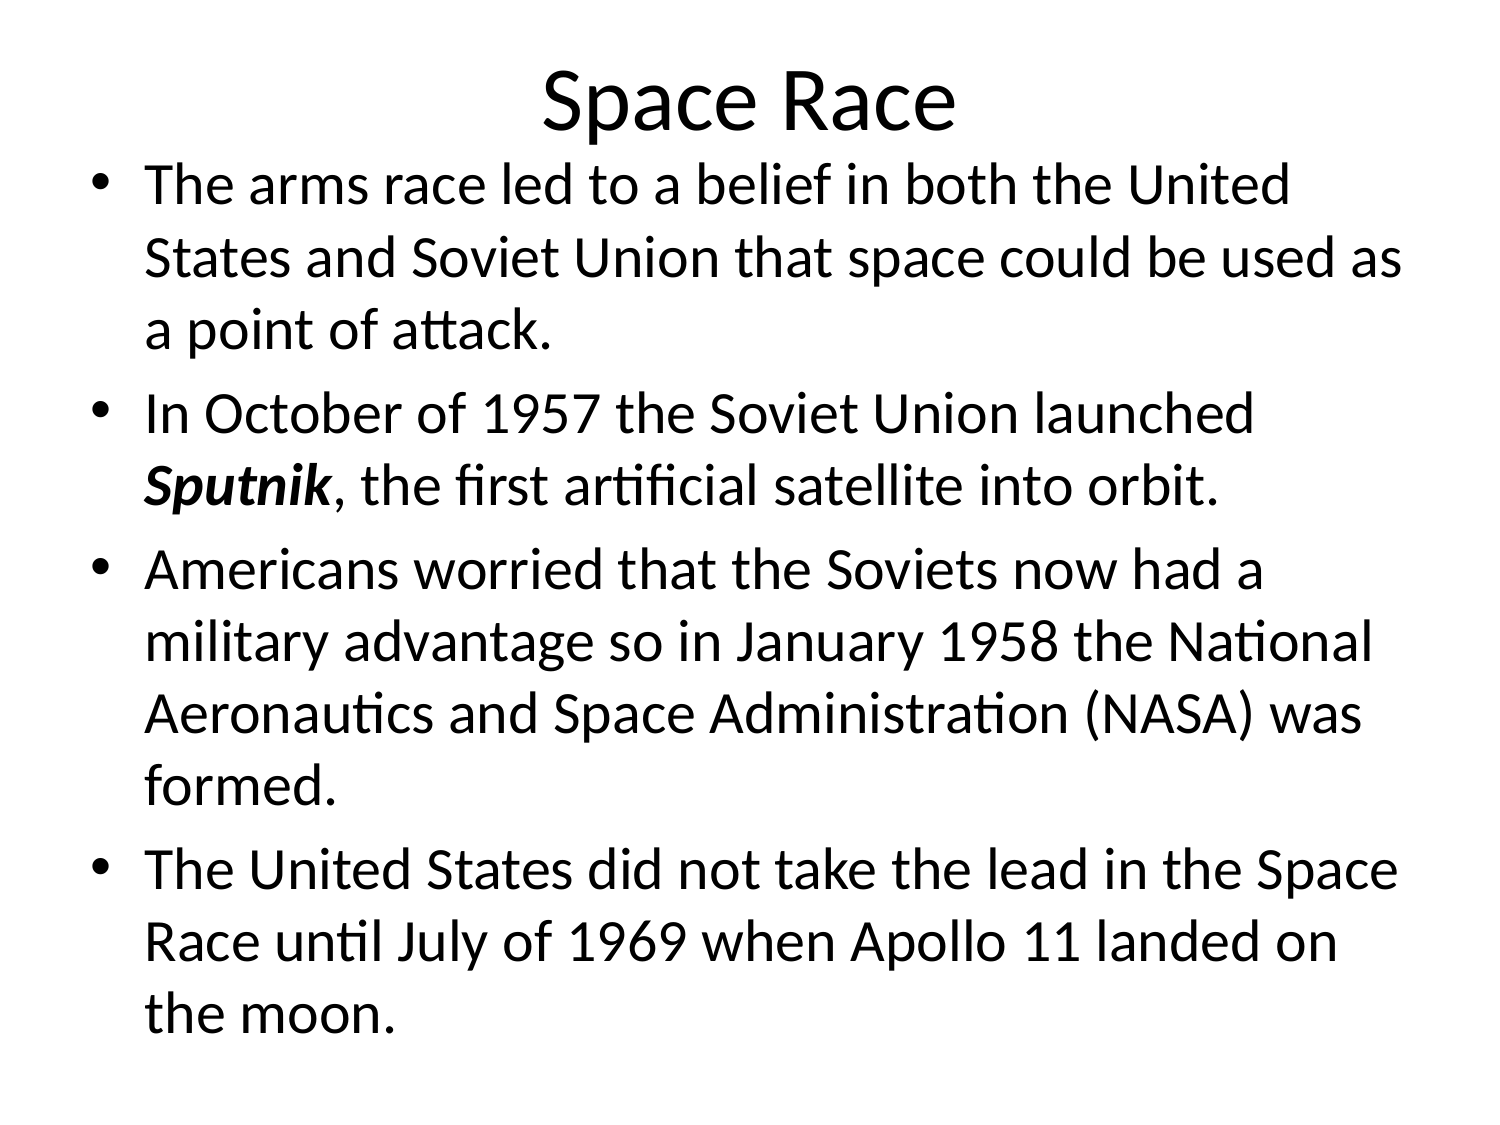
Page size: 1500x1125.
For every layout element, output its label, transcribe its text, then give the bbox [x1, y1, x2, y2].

list The arms race led to a belief in both the United States and Soviet Union that space could be used as a point of attack. In October of 1957 the Soviet Union launched Sputnik, the first artificial satellite into orbit. Americans worried that the Soviets now had a military advantage so in January 1958 the National Aeronautics and Space Administration (NASA) was formed. The United States did not take the lead in the Space Race until July of 1969 when Apollo 11 landed on the moon. [75, 137, 1425, 1063]
title Space Race [75, 0, 1425, 137]
